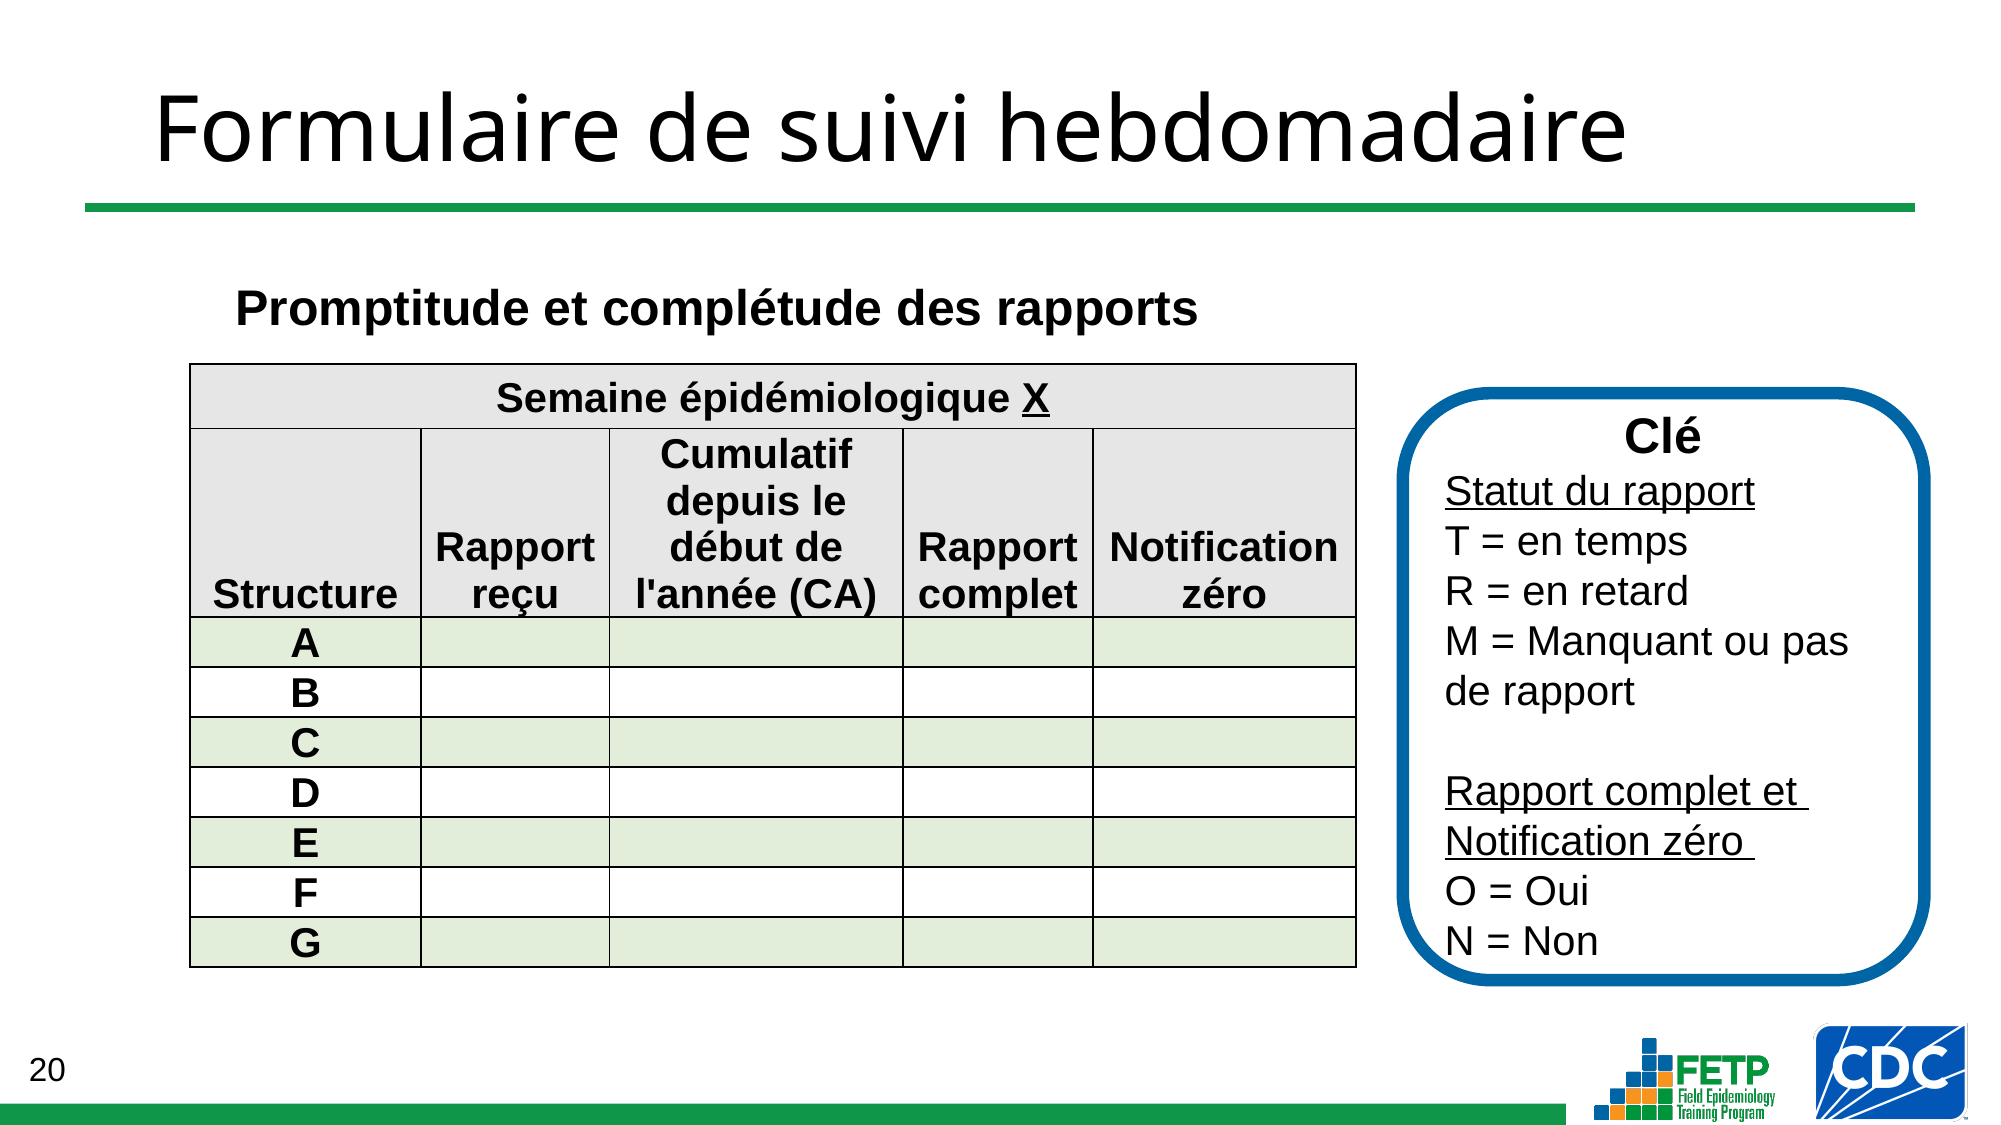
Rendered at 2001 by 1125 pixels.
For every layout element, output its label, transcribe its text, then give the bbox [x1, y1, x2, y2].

table_cell [904, 918, 1092, 966]
table_cell [1094, 768, 1355, 816]
table_cell [904, 868, 1092, 916]
table_cell D [191, 768, 420, 816]
table_cell [610, 868, 902, 916]
table_header Semaine épidémiologique X [191, 365, 1355, 428]
table_cell [422, 668, 609, 716]
table_cell [422, 718, 609, 766]
table_cell [610, 618, 902, 666]
text_box [1402, 393, 1925, 981]
table_cell Rapport complet [904, 429, 1092, 616]
table_cell [610, 818, 902, 866]
table_cell Rapport reçu [422, 429, 609, 616]
table_cell E [191, 818, 420, 866]
table_cell [610, 668, 902, 716]
table_cell [422, 918, 609, 966]
table_cell Notification zéro [1094, 429, 1355, 616]
title Formulaire de suivi hebdomadaire [137, 75, 1863, 207]
table_cell [1094, 718, 1355, 766]
table_cell [610, 918, 902, 966]
table_cell [1094, 668, 1355, 716]
table_cell [422, 618, 609, 666]
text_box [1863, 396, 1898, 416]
table_cell G [191, 918, 420, 966]
table_cell [904, 618, 1092, 666]
table_cell B [191, 668, 420, 716]
table_cell [610, 768, 902, 816]
table_cell [1094, 618, 1355, 666]
table_cell [1094, 818, 1355, 866]
table_cell [1094, 868, 1355, 916]
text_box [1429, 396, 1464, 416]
table_cell [610, 718, 902, 766]
table_cell [422, 818, 609, 866]
text_box Promptitude et complétude des rapports [189, 267, 1246, 343]
table_cell [1094, 918, 1355, 966]
picture [1813, 1023, 1968, 1122]
table_cell [904, 768, 1092, 816]
table_cell [904, 718, 1092, 766]
table_cell [904, 818, 1092, 866]
table_cell F [191, 868, 420, 916]
table_cell [422, 768, 609, 816]
table_cell [904, 668, 1092, 716]
picture [1594, 1038, 1775, 1122]
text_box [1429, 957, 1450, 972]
table_cell A [191, 618, 420, 666]
table_cell C [191, 718, 420, 766]
table_cell Structure [191, 429, 420, 616]
table_cell Cumulatif depuis le début de l'année (CA) [610, 429, 902, 616]
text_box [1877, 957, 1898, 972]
table_cell [422, 868, 609, 916]
